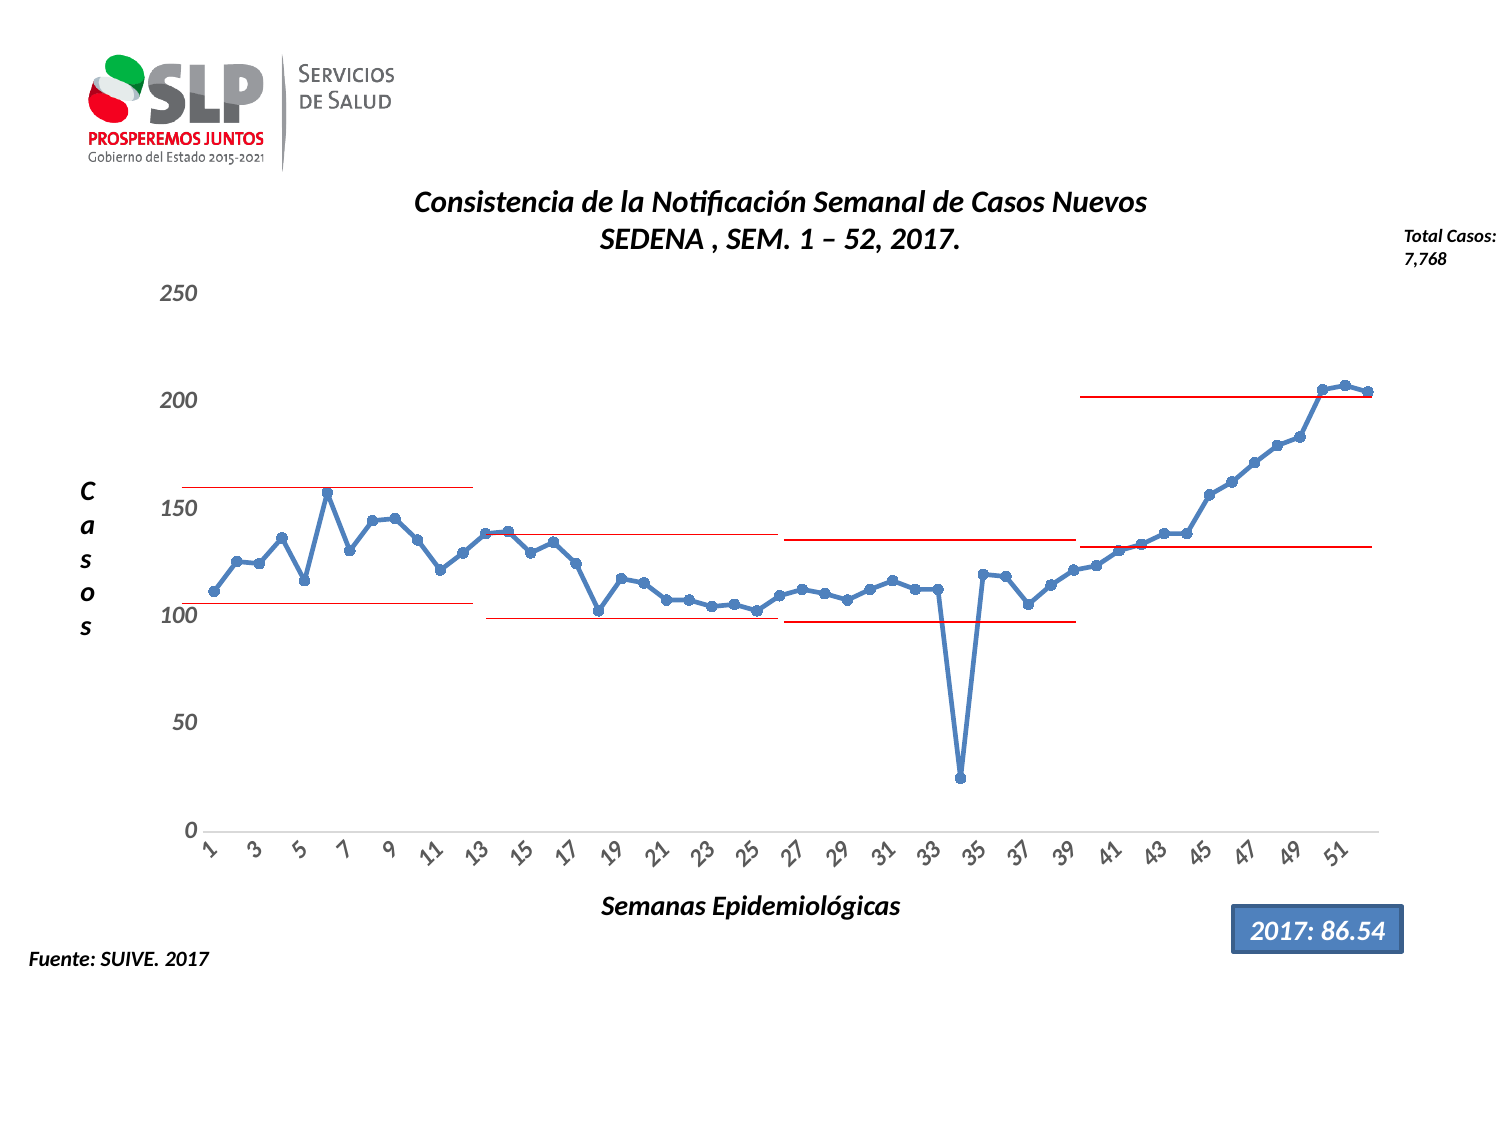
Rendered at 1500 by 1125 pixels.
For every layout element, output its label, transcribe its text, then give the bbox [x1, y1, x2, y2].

text_box Consistencia de la Notificación Semanal de Casos Nuevos SEDENA , SEM. 1 – 52, 2017. [202, 173, 1360, 258]
text_box Semanas Epidemiológicas [420, 889, 1088, 929]
text_box 2017: 86.54 [1231, 904, 1404, 954]
text_box Fuente: SUIVE. 2017 [13, 937, 374, 979]
text_box Total Casos: 7,768 [1389, 216, 1500, 277]
picture [88, 54, 394, 172]
text_box Casos [65, 465, 102, 649]
chart [116, 260, 1394, 881]
